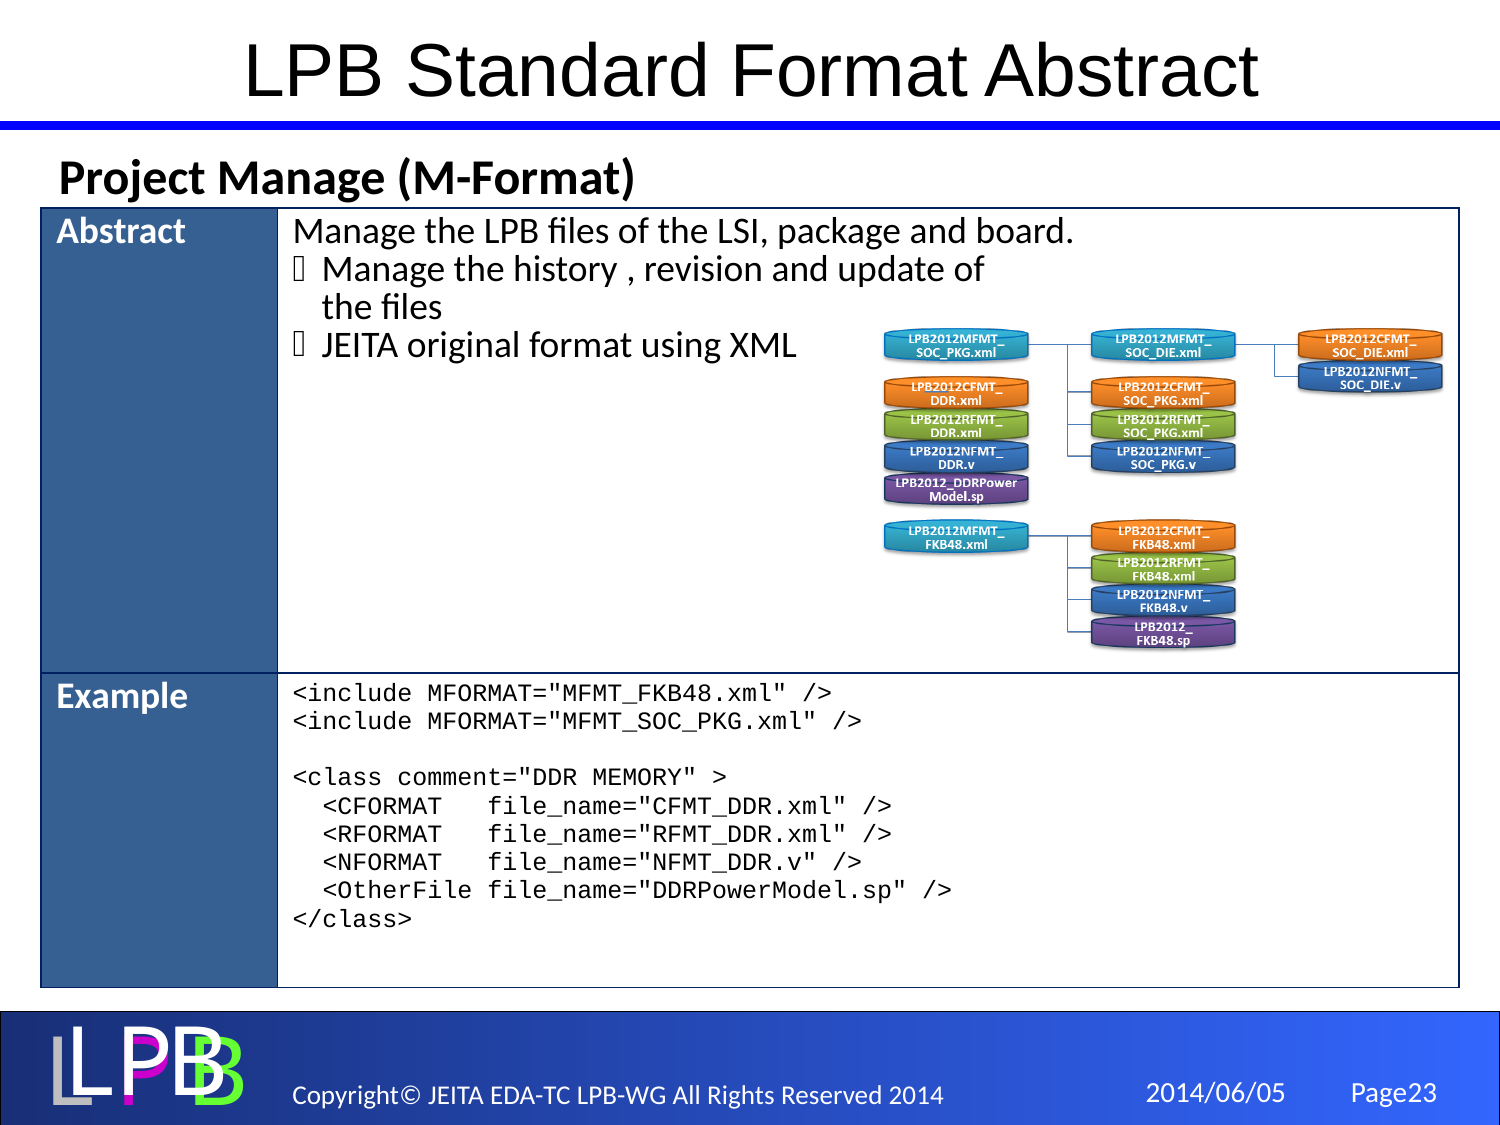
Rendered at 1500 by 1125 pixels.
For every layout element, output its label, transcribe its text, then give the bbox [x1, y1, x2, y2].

table_cell Example [42, 674, 277, 987]
table_cell <include MFORMAT="MFMT_FKB48.xml" /> <include MFORMAT="MFMT_SOC_PKG.xml" /> <class comment="DDR MEMORY" > <CFORMAT file_name="CFMT_DDR.xml" /> <RFORMAT file_name="RFMT_DDR.xml" /> <NFORMAT file_name="NFMT_DDR.v" /> <OtherFile file_name="DDRPowerModel.sp" /> </class> [278, 674, 1458, 987]
text_box Project Manage (M-Format) [44, 137, 652, 207]
title LPB Standard Format Abstract [80, 19, 1424, 114]
table_header Manage the LPB files of the LSI, package and board. Manage the history , revision and update of the files JEITA original format using XML [278, 209, 1458, 672]
table_header Abstract [42, 209, 277, 672]
picture [879, 324, 1448, 664]
